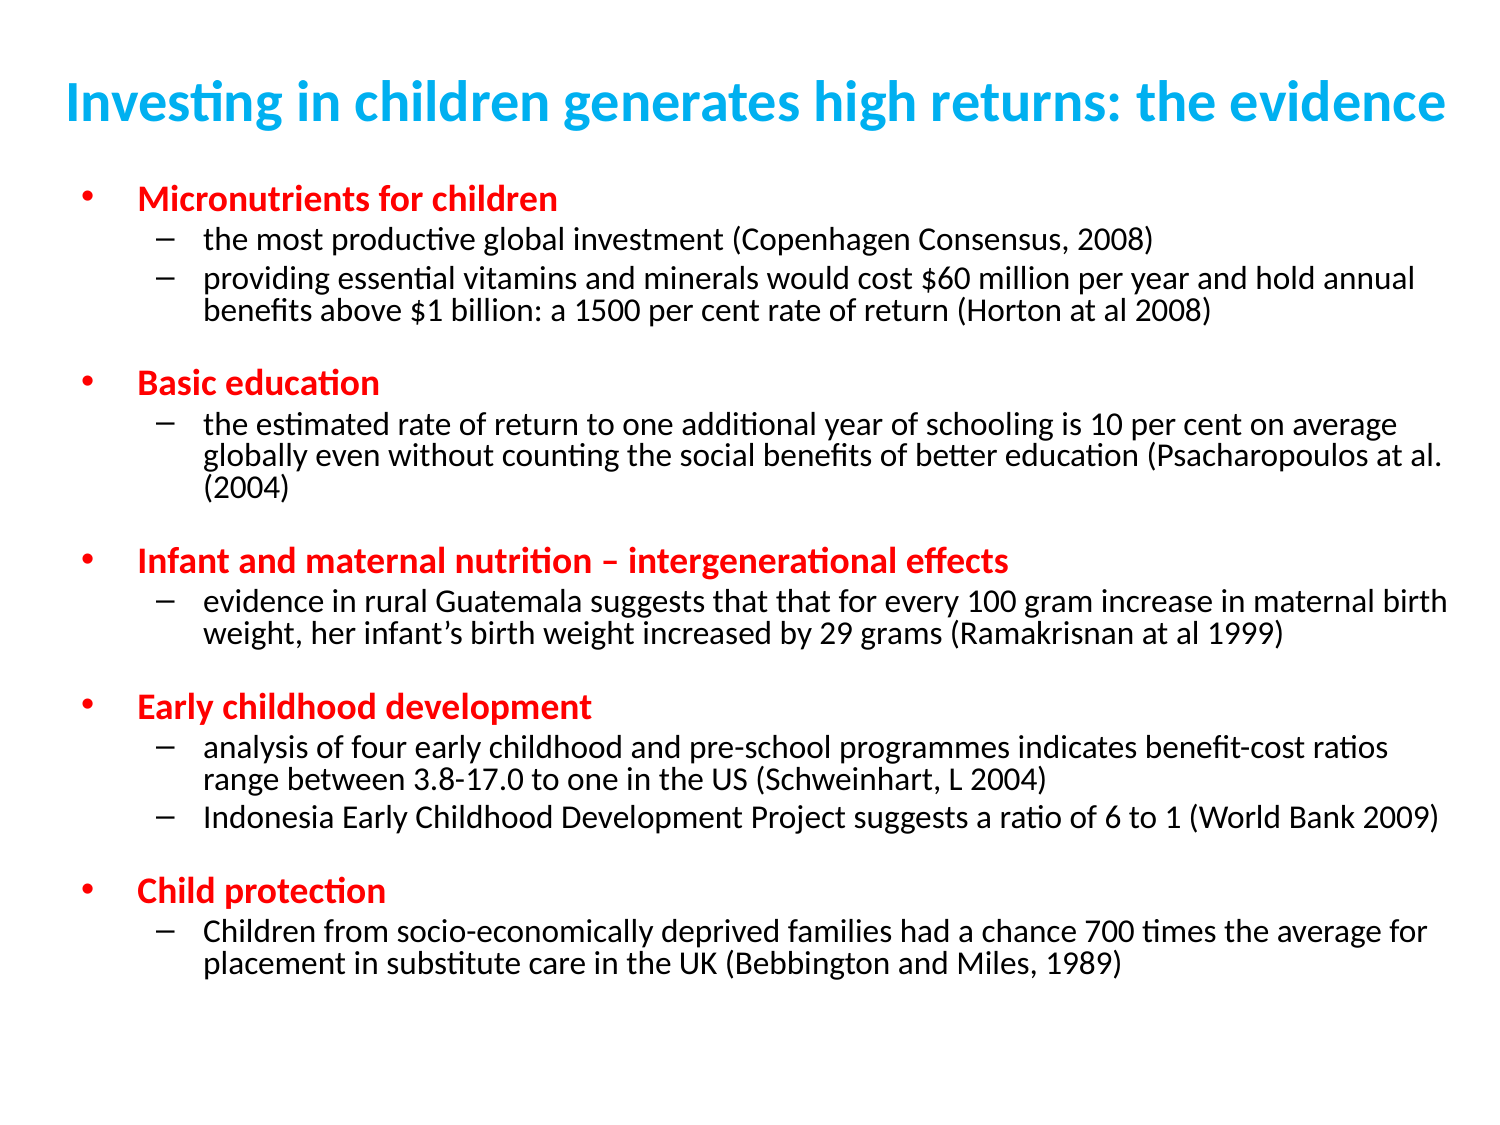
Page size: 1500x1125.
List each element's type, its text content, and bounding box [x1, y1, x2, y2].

list Micronutrients for children the most productive global investment (Copenhagen Consensus, 2008) providing essential vitamins and minerals would cost $60 million per year and hold annual benefits above $1 billion: a 1500 per cent rate of return (Horton at al 2008) Basic education the estimated rate of return to one additional year of schooling is 10 per cent on average globally even without counting the social benefits of better education (Psacharopoulos at al. (2004) Infant and maternal nutrition – intergenerational effects evidence in rural Guatemala suggests that that for every 100 gram increase in maternal birth weight, her infant’s birth weight increased by 29 grams (Ramakrisnan at al 1999) Early childhood development analysis of four early childhood and pre-school programmes indicates benefit-cost ratios range between 3.8-17.0 to one in the US (Schweinhart, L 2004) Indonesia Early Childhood Development Project suggests a ratio of 6 to 1 (World Bank 2009) Child protection Children from socio-economically deprived families had a chance 700 times the average for placement in substitute care in the UK (Bebbington and Miles, 1989) [65, 174, 1476, 1063]
title Investing in children generates high returns: the evidence [17, 45, 1495, 151]
